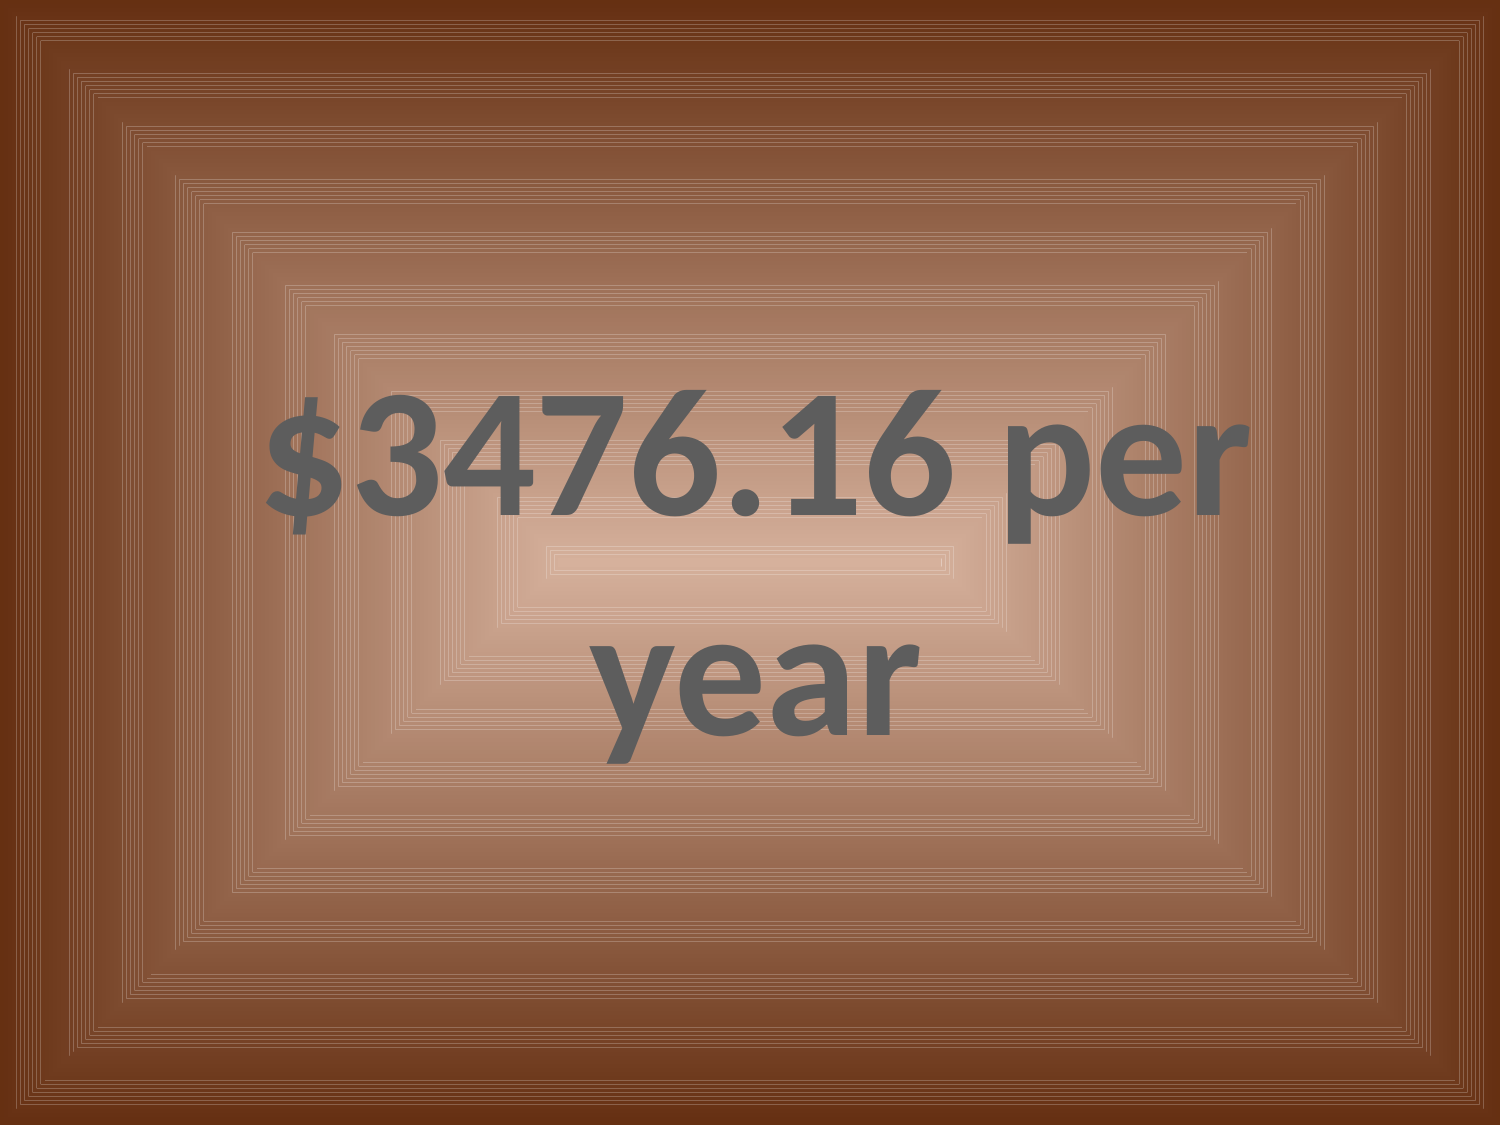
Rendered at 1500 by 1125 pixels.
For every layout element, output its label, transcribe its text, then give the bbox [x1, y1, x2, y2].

text_box $3476.16 per year [137, 324, 1375, 780]
